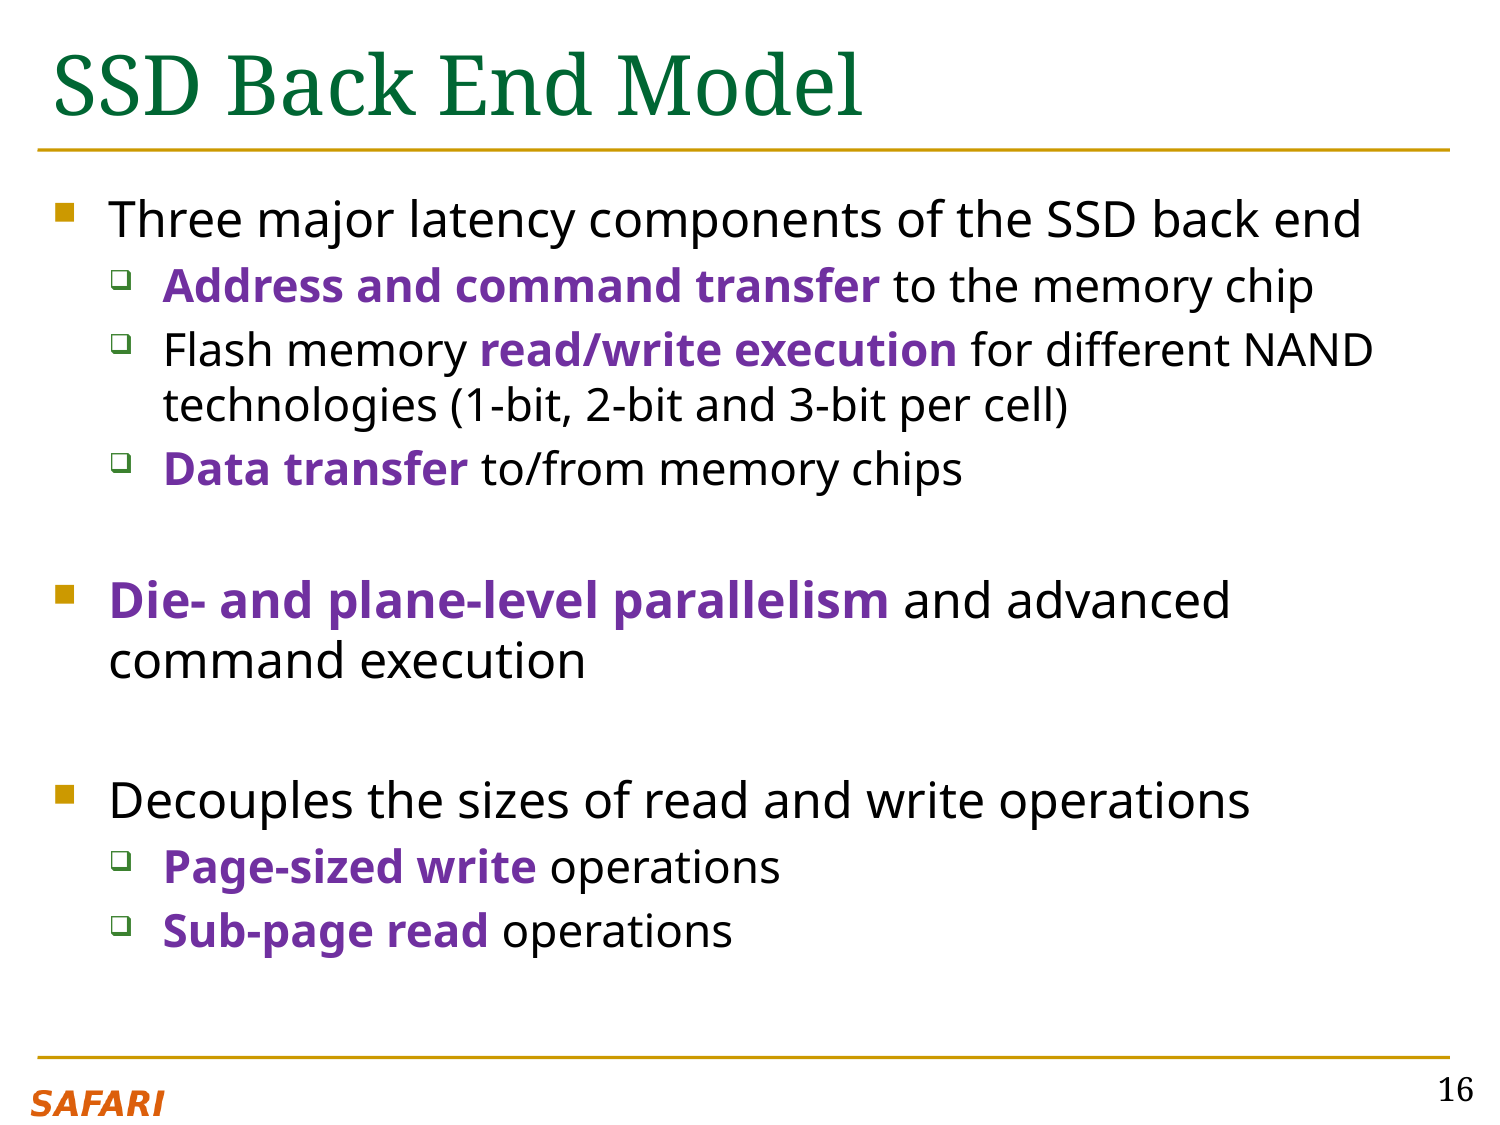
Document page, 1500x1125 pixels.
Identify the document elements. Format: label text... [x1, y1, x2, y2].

list Three major latency components of the SSD back end Address and command transfer to the memory chip Flash memory read/write execution for different NAND technologies (1-bit, 2-bit and 3-bit per cell) Data transfer to/from memory chips Die- and plane-level parallelism and advanced command execution Decouples the sizes of read and write operations Page-sized write operations Sub-page read operations [37, 179, 1450, 1025]
picture [29, 1083, 169, 1124]
slide_number 16 [1139, 1045, 1490, 1121]
title SSD Back End Model [37, 24, 1450, 170]
